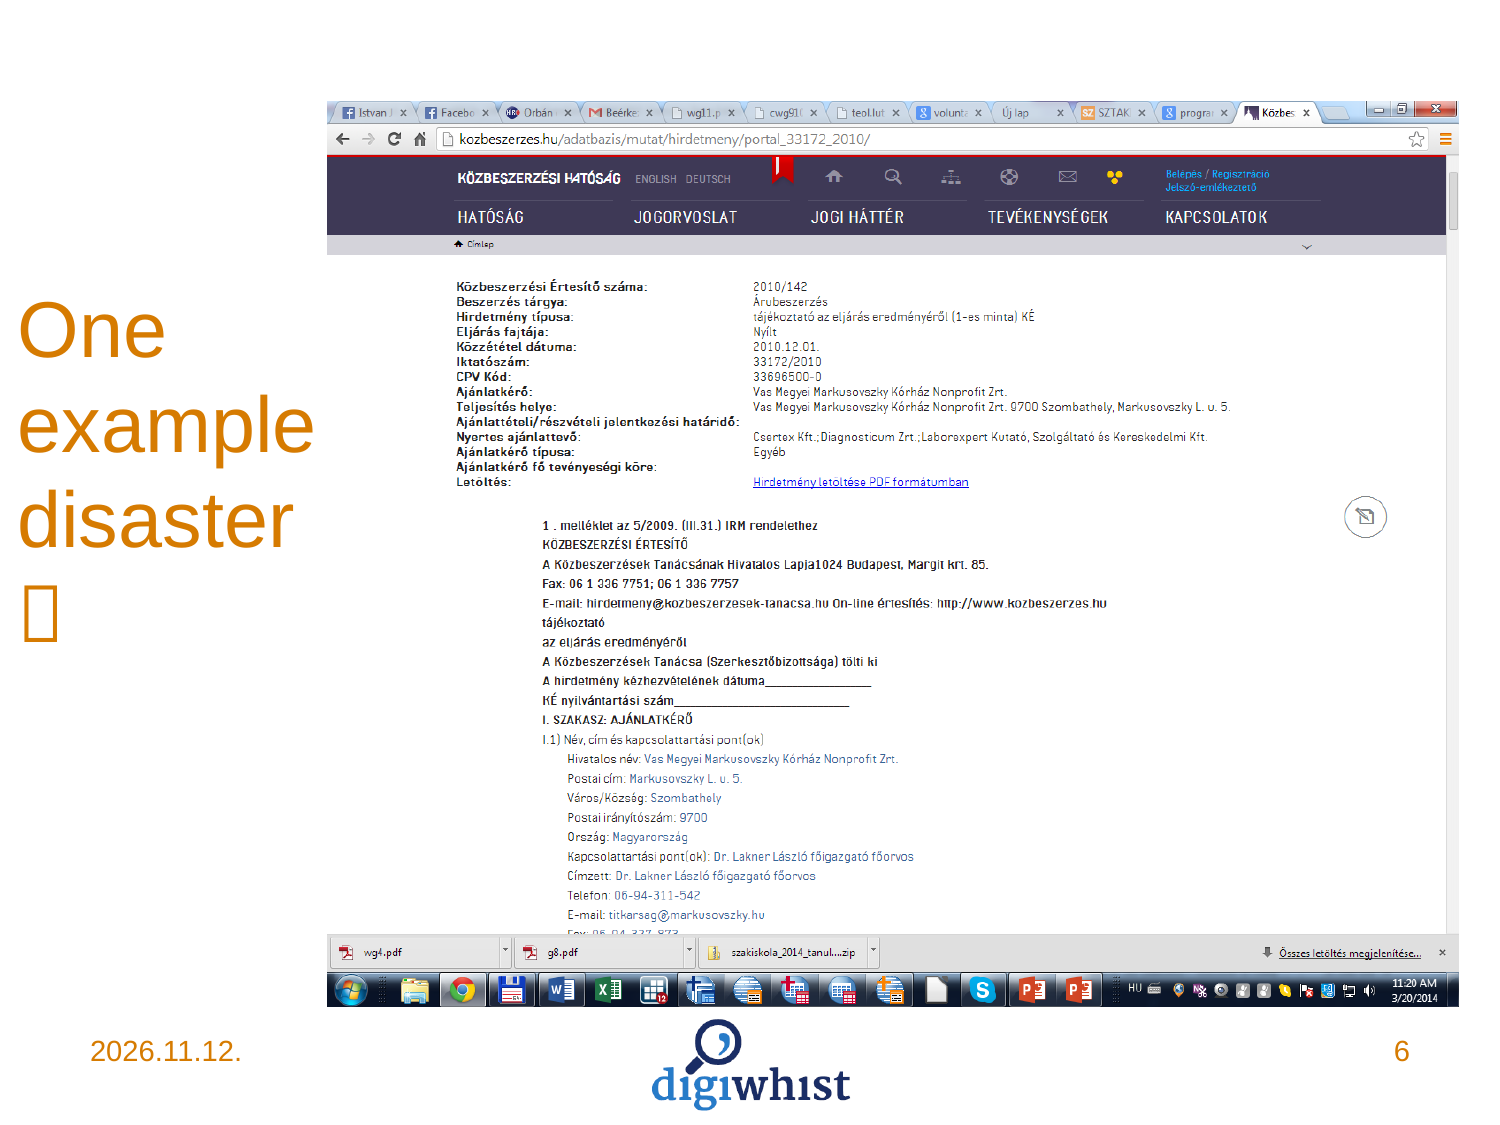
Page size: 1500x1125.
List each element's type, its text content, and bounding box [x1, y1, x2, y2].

slide_number 6 [1074, 1024, 1426, 1103]
picture [327, 101, 1459, 1007]
title One example disaster  [2, 7, 361, 929]
picture [642, 1012, 858, 1115]
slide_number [74, 1024, 426, 1103]
